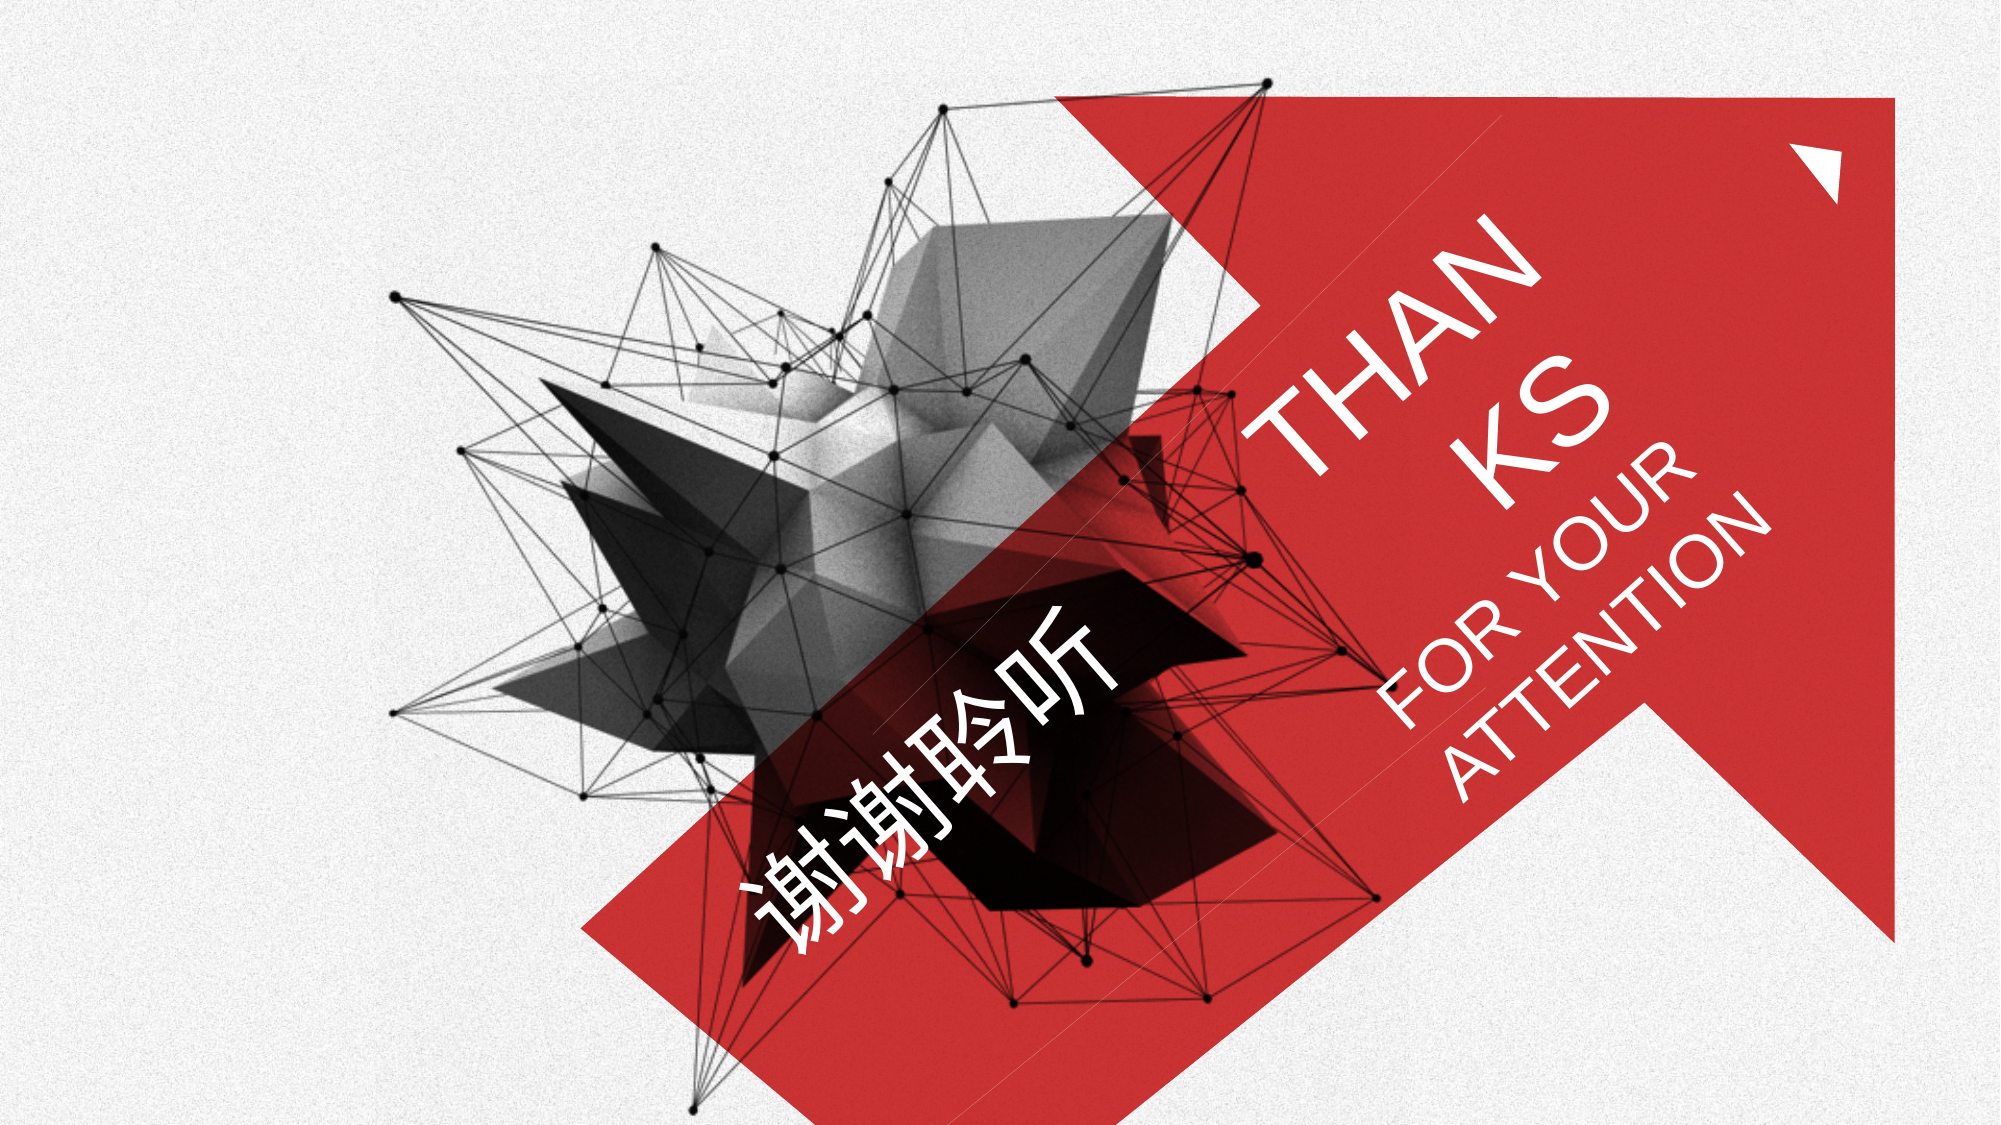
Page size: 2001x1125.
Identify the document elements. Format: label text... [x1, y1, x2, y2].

text_box THANKS FOR YOUR ATTENTION [1487, 196, 1802, 814]
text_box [872, 114, 1502, 735]
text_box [922, 735, 1487, 1125]
text_box [1786, 142, 1843, 208]
text_box [1410, 95, 1896, 946]
picture [0, 0, 2001, 1125]
